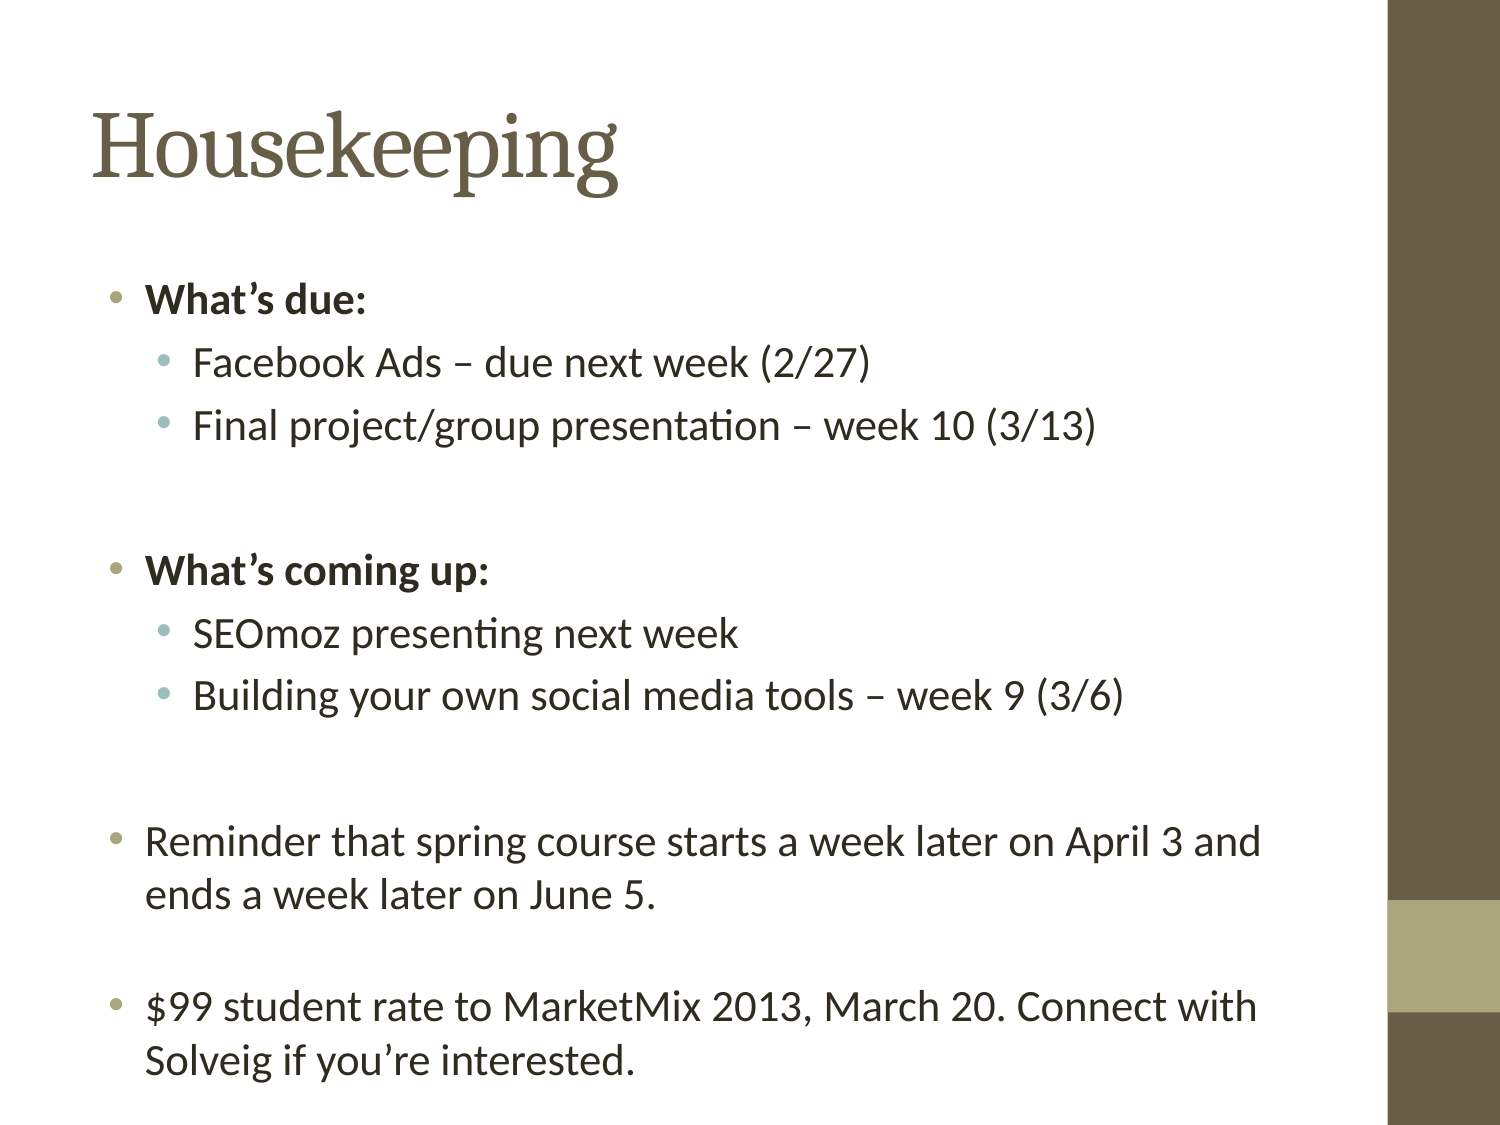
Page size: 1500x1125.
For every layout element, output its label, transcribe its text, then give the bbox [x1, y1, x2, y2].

list What’s due: Facebook Ads – due next week (2/27) Final project/group presentation – week 10 (3/13) What’s coming up: SEOmoz presenting next week Building your own social media tools – week 9 (3/6) Reminder that spring course starts a week later on April 3 and ends a week later on June 5. $99 student rate to MarketMix 2013, March 20. Connect with Solveig if you’re interested. [75, 262, 1325, 1100]
title Housekeeping [75, 45, 1325, 233]
